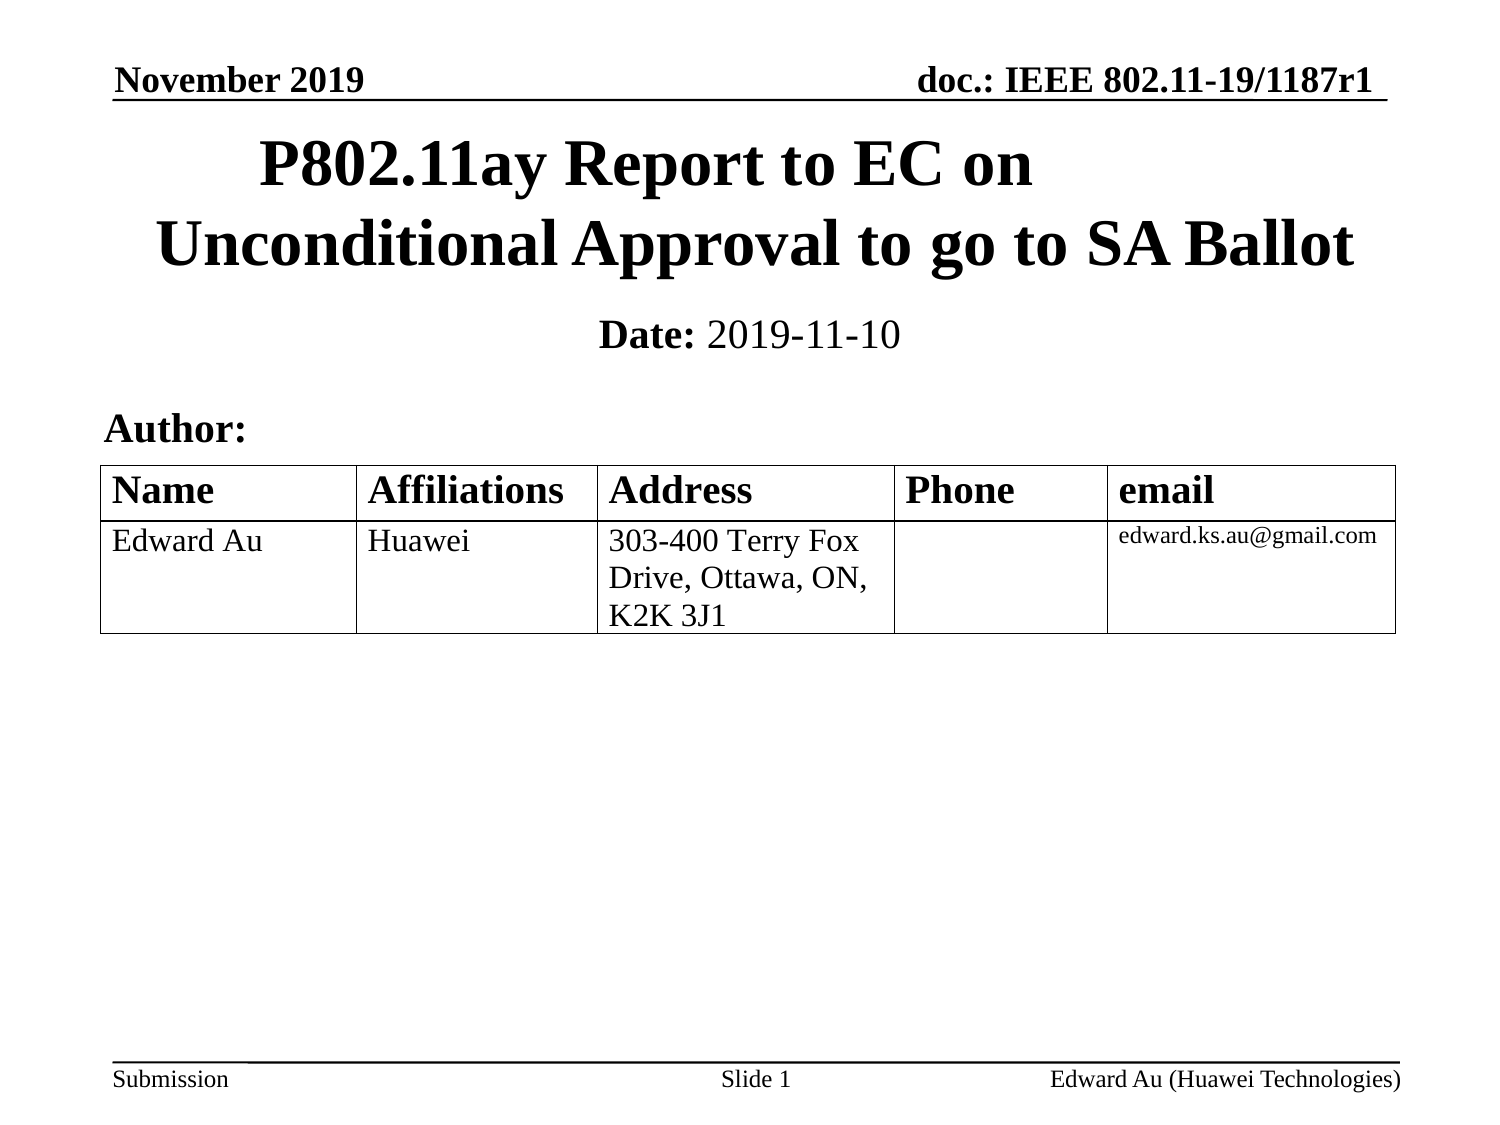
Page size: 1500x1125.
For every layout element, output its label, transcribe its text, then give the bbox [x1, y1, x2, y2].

footer Edward Au (Huawei Technologies) [1044, 1061, 1402, 1093]
list Date: 2019-11-10 [112, 298, 1388, 362]
slide_number Slide 1 [712, 1061, 800, 1093]
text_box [85, 464, 1424, 906]
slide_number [114, 54, 368, 101]
title P802.11ay Report to EC on Unconditional Approval to go to SA Ballot [76, 150, 1435, 327]
text_box Author: [88, 393, 326, 457]
